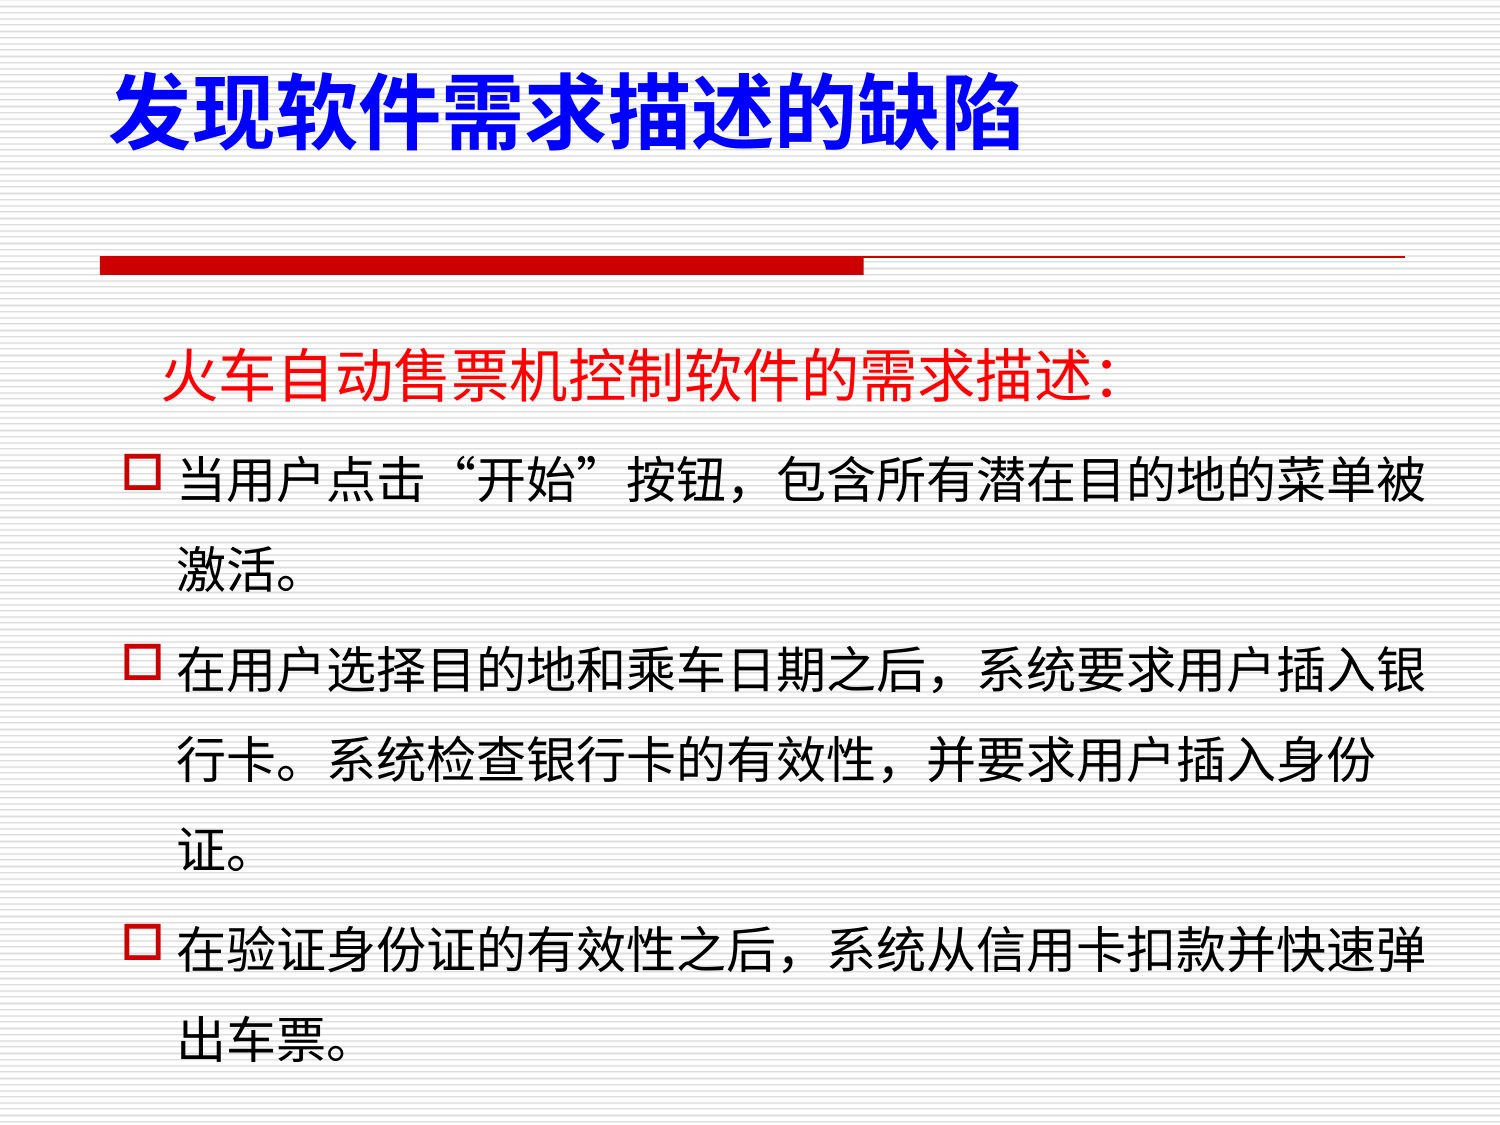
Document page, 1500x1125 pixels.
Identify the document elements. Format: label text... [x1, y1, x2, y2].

text_box 发现软件需求描述的缺陷 [93, 53, 1444, 166]
picture [0, 0, 1500, 1125]
text_box 火车自动售票机控制软件的需求描述： 当用户点击“开始”按钮，包含所有潜在目的地的菜单被激活。 在用户选择目的地和乘车日期之后，系统要求用户插入银行卡。系统检查银行卡的有效性，并要求用户插入身份证。 在验证身份证的有效性之后，系统从信用卡扣款并快速弹出车票。 [62, 296, 1474, 1102]
